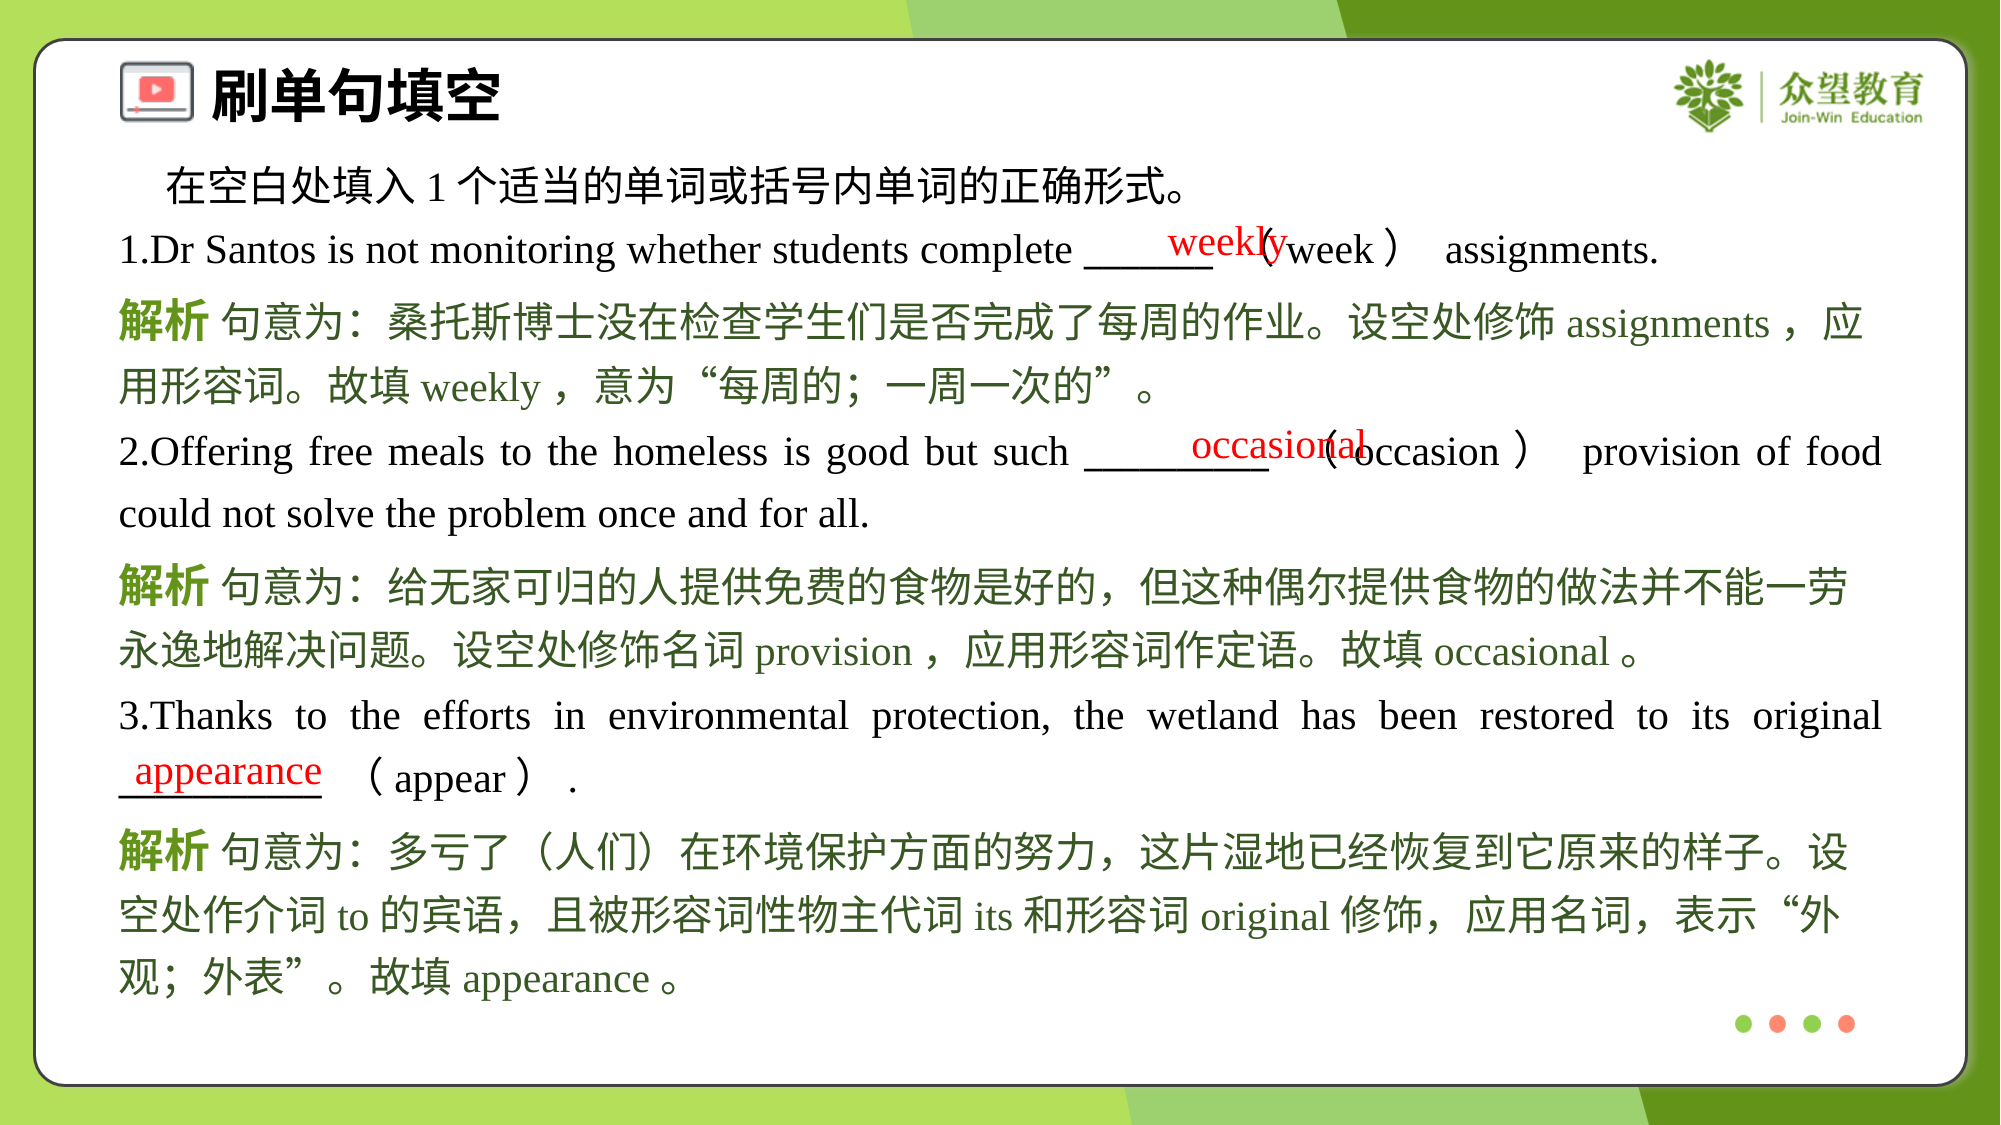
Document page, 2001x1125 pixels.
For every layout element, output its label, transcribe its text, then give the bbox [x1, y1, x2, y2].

text_box 解析 句意为：桑托斯博士没在检查学生们是否完成了每周的作业。设空处修饰assignments，应用形容词。故填weekly，意为“每周的；一周一次的”。 [118, 278, 1883, 405]
text_box 在空白处填入1个适当的单词或括号内单词的正确形式。 1.Dr Santos is not monitoring whether students complete _______ （week） assignments. [118, 146, 1883, 267]
text_box 2.Offering free meals to the homeless is good but such __________ （occasion） provision of food could not solve the problem once and for all. [118, 411, 1883, 531]
text_box 解析 句意为：给无家可归的人提供免费的食物是好的，但这种偶尔提供食物的做法并不能一劳永逸地解决问题。设空处修饰名词provision，应用形容词作定语。故填occasional。 [118, 542, 1883, 670]
text_box 3.Thanks to the efforts in environmental protection, the wetland has been restored to its original ___________ （appear）. [118, 675, 1883, 796]
text_box appearance [130, 729, 327, 788]
text_box occasional [1187, 404, 1372, 463]
text_box 解析 句意为：多亏了（人们）在环境保护方面的努力，这片湿地已经恢复到它原来的样子。设空处作介词to的宾语，且被形容词性物主代词its和形容词original修饰，应用名词，表示“外观；外表”。故填appearance。 [118, 807, 1883, 997]
text_box weekly [1162, 201, 1293, 259]
picture [0, 0, 2000, 1125]
